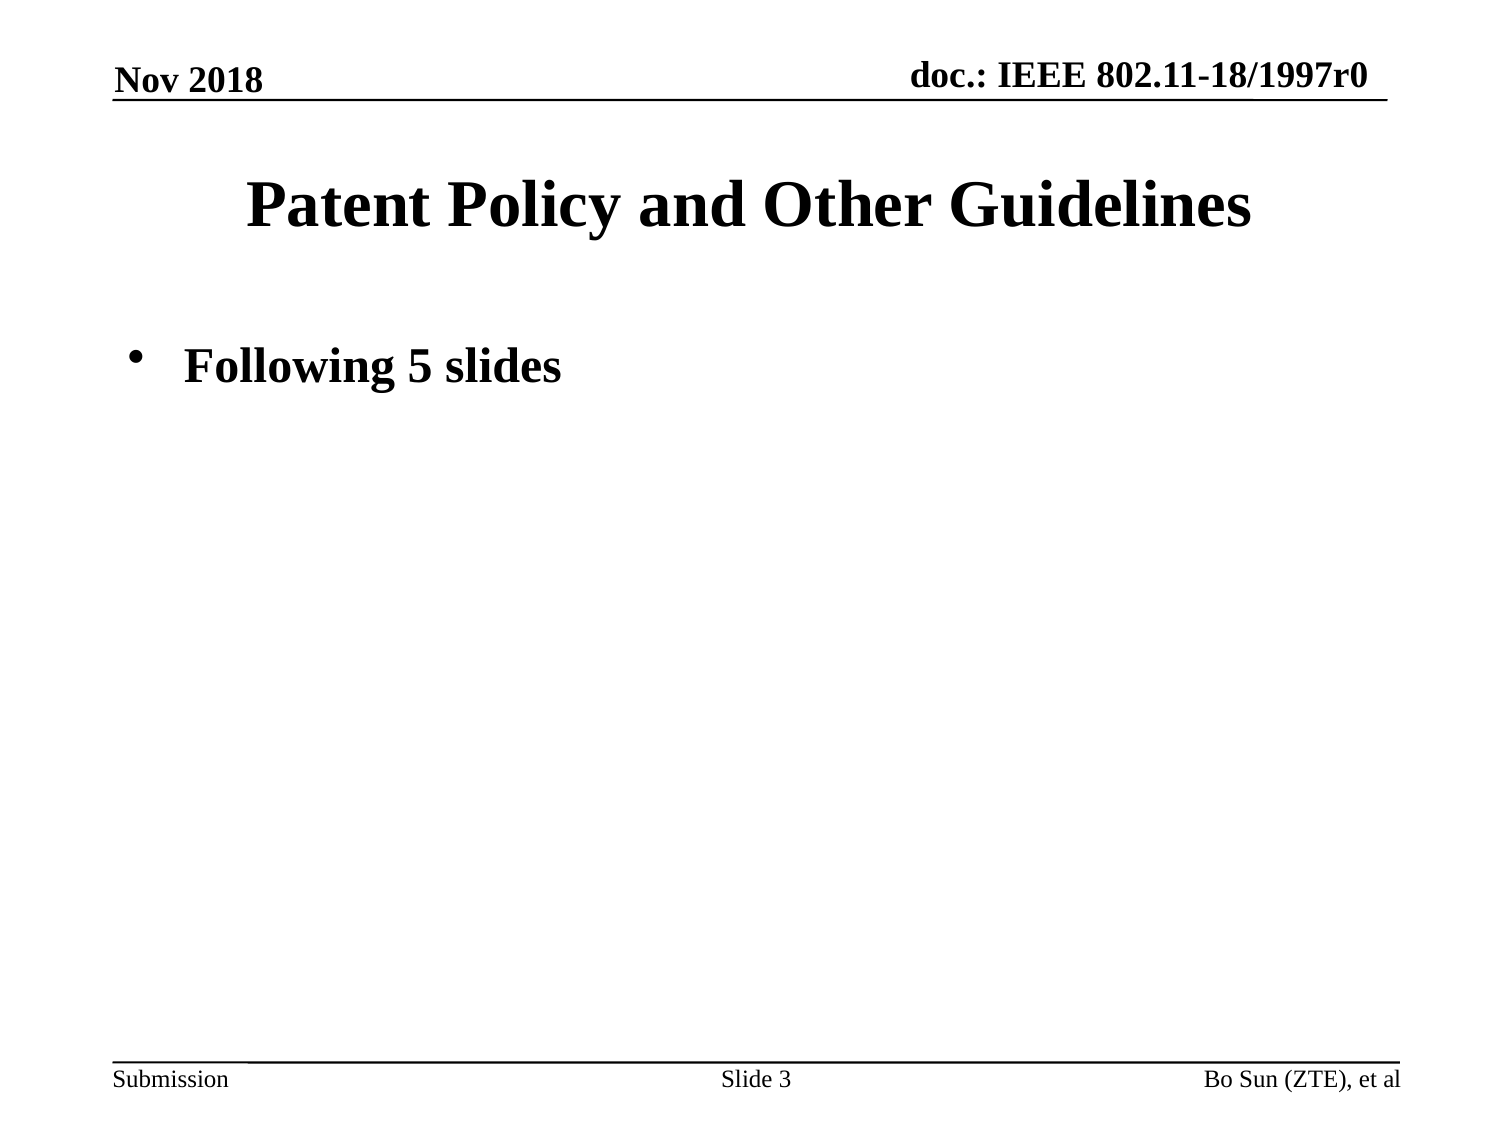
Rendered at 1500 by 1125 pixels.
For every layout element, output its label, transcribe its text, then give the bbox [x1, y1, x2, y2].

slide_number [114, 54, 265, 101]
slide_number Slide 3 [712, 1061, 800, 1093]
list Following 5 slides [112, 324, 1388, 1000]
footer Bo Sun (ZTE), et al [1200, 1061, 1402, 1093]
title Patent Policy and Other Guidelines [112, 112, 1388, 288]
